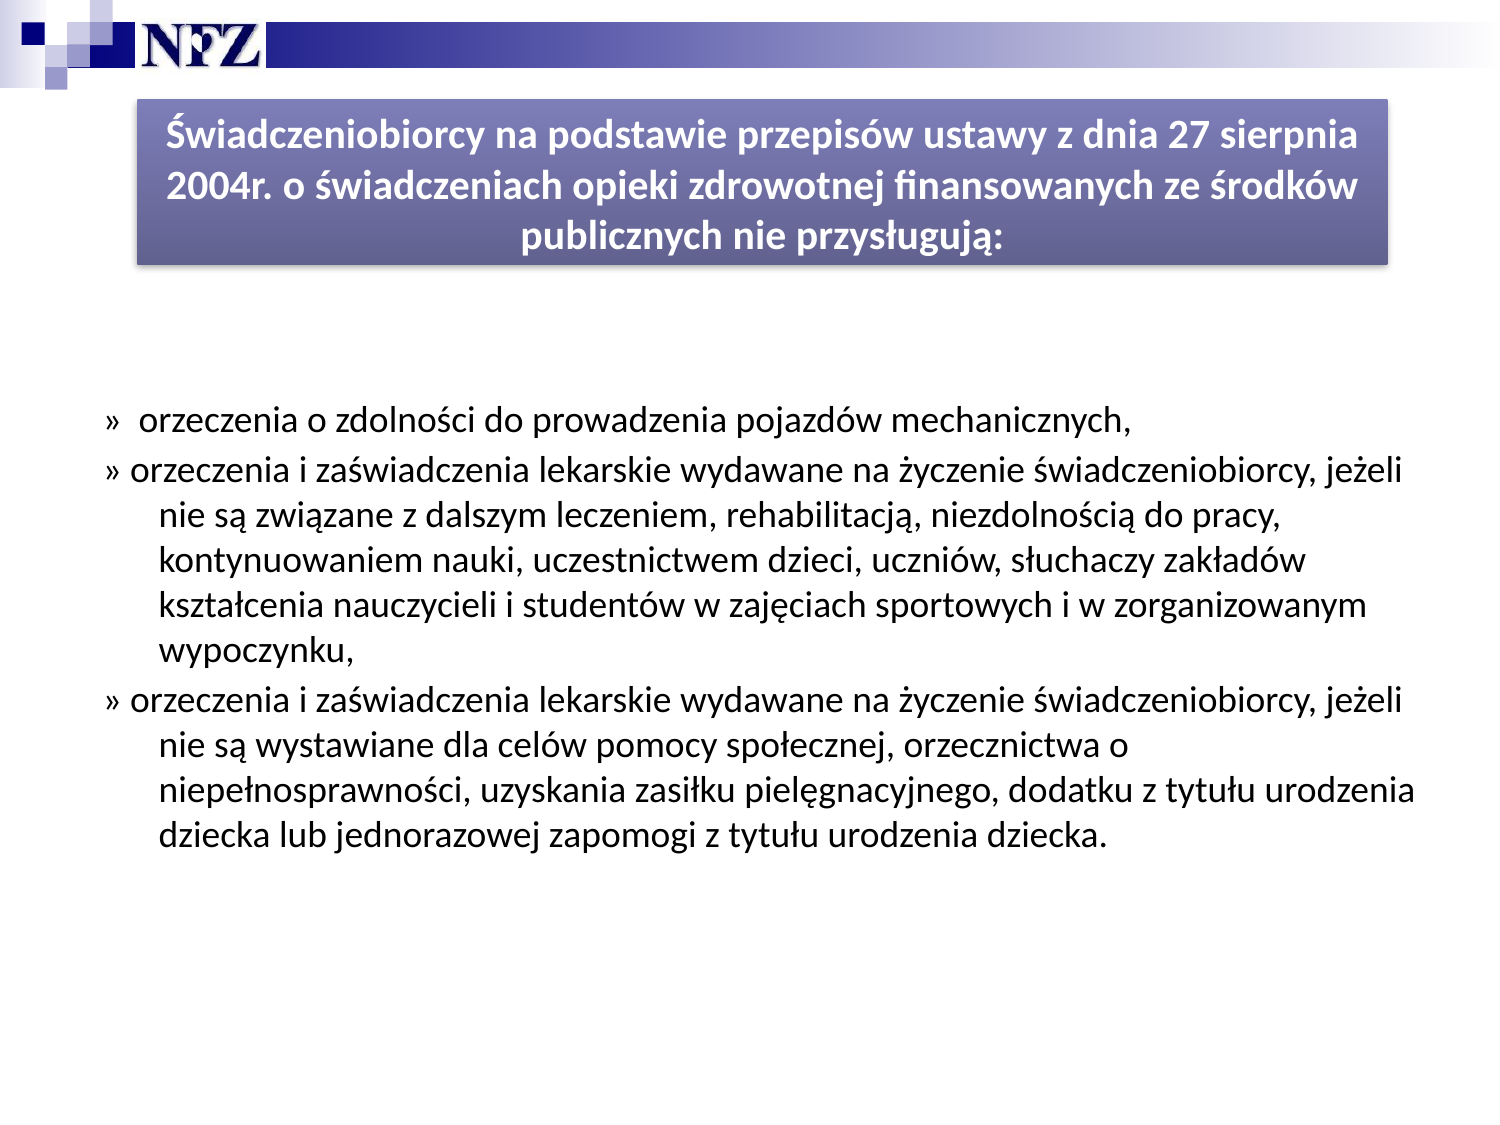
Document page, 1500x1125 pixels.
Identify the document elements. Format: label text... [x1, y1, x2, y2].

picture [135, 18, 266, 74]
text_box Świadczeniobiorcy na podstawie przepisów ustawy z dnia 27 sierpnia 2004r. o świadczeniach opieki zdrowotnej finansowanych ze środków publicznych nie przysługują: [137, 99, 1388, 237]
text_box » orzeczenia o zdolności do prowadzenia pojazdów mechanicznych, » orzeczenia i zaświadczenia lekarskie wydawane na życzenie świadczeniobiorcy, jeżeli nie są związane z dalszym leczeniem, rehabilitacją, niezdolnością do pracy, kontynuowaniem nauki, uczestnictwem dzieci, uczniów, słuchaczy zakładów kształcenia nauczycieli i studentów w zajęciach sportowych i w zorganizowanym wypoczynku, » orzeczenia i zaświadczenia lekarskie wydawane na życzenie świadczeniobiorcy, jeżeli nie są wystawiane dla celów pomocy społecznej, orzecznictwa o niepełnosprawności, uzyskania zasiłku pielęgnacyjnego, dodatku z tytułu urodzenia dziecka lub jednorazowej zapomogi z tytułu urodzenia dziecka. [87, 237, 1438, 981]
